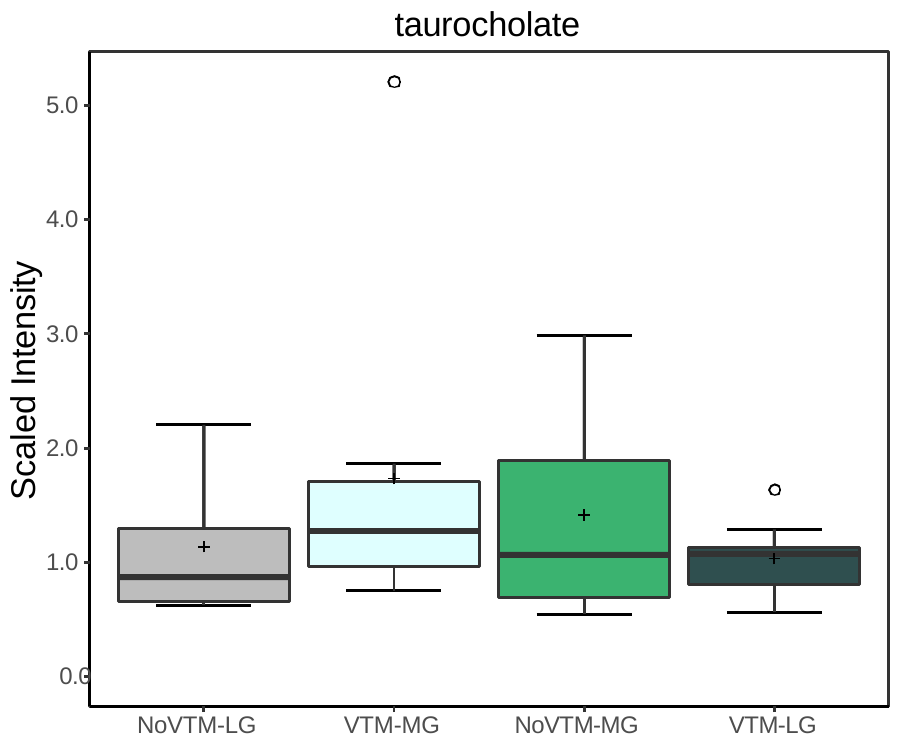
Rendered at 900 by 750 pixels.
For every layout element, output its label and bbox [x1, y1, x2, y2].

text_box [1, 256, 82, 503]
slide_number [134, 713, 275, 750]
footer [57, 661, 95, 750]
text_box [392, 0, 586, 44]
text_box [44, 544, 82, 576]
text_box [83, 50, 891, 738]
text_box [44, 87, 82, 119]
text_box [44, 201, 82, 233]
